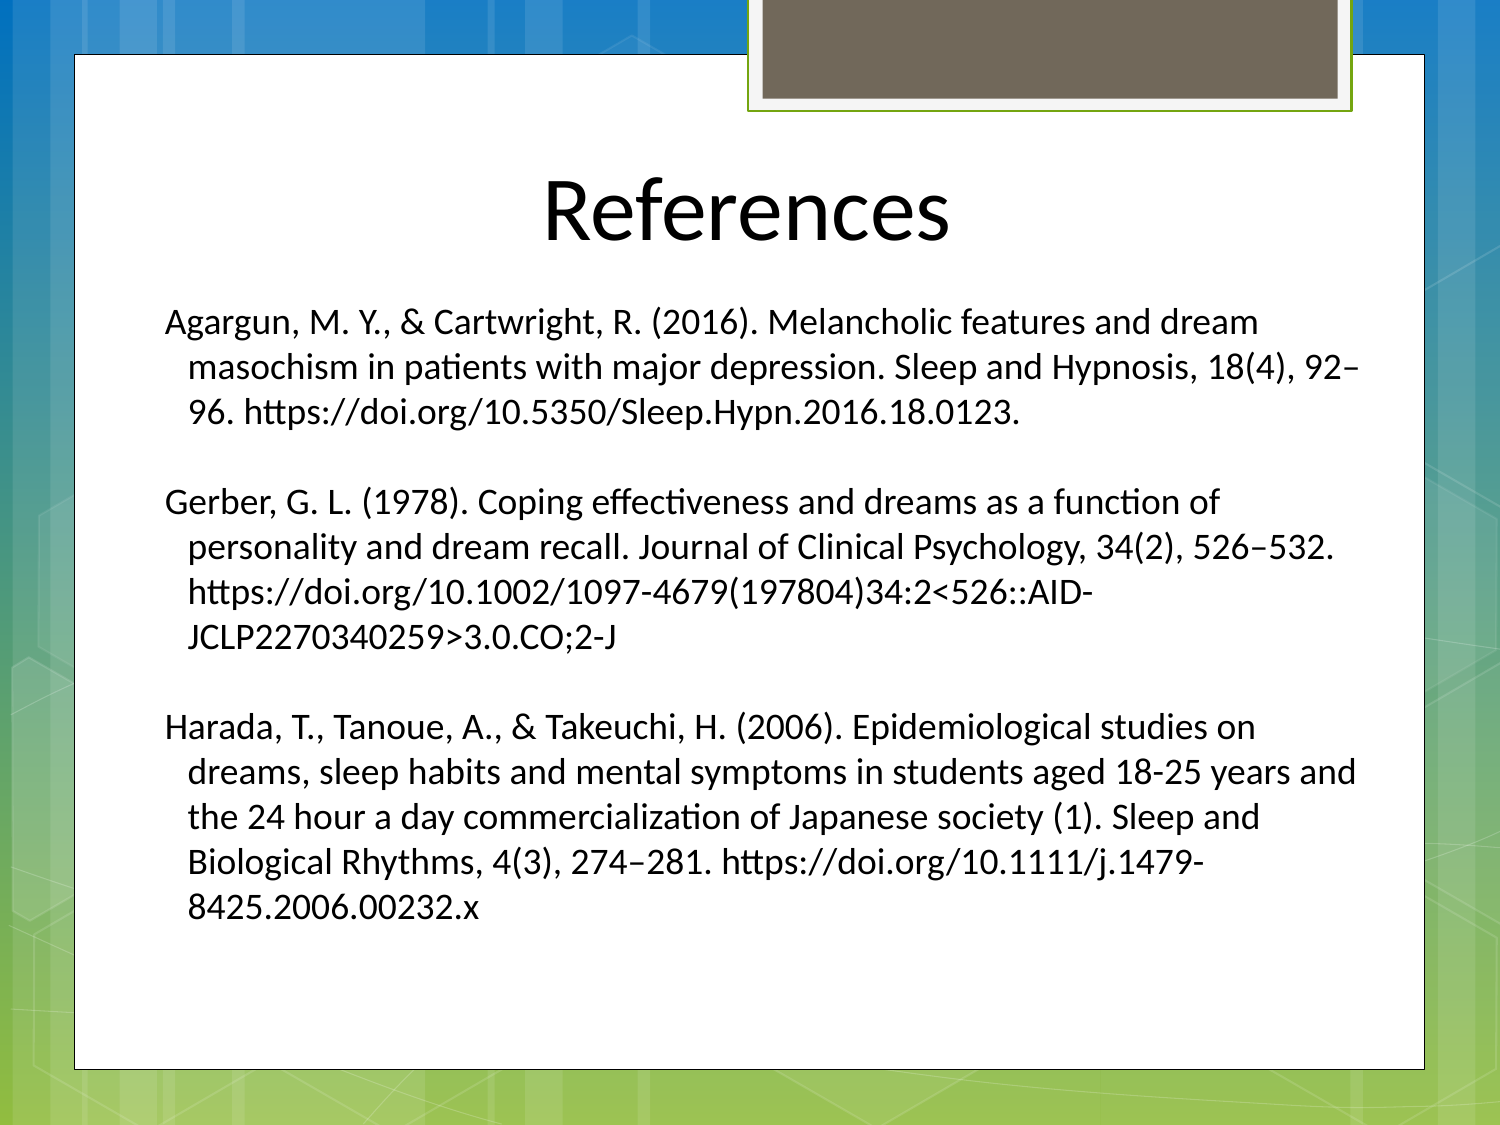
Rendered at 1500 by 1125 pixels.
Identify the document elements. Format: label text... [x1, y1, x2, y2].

title References [171, 110, 1324, 282]
list Agargun, M. Y., & Cartwright, R. (2016). Melancholic features and dream masochism in patients with major depression. Sleep and Hypnosis, 18(4), 92–96. https://doi.org/10.5350/Sleep.Hypn.2016.18.0123. Gerber, G. L. (1978). Coping effectiveness and dreams as a function of personality and dream recall. Journal of Clinical Psychology, 34(2), 526–532. https://doi.org/10.1002/1097-4679(197804)34:2<526::AID-JCLP2270340259>3.0.CO;2-J Harada, T., Tanoue, A., & Takeuchi, H. (2006). Epidemiological studies on dreams, sleep habits and mental symptoms in students aged 18-25 years and the 24 hour a day commercialization of Japanese society (1). Sleep and Biological Rhythms, 4(3), 274–281. https://doi.org/10.1111/j.1479-8425.2006.00232.x [116, 282, 1381, 858]
